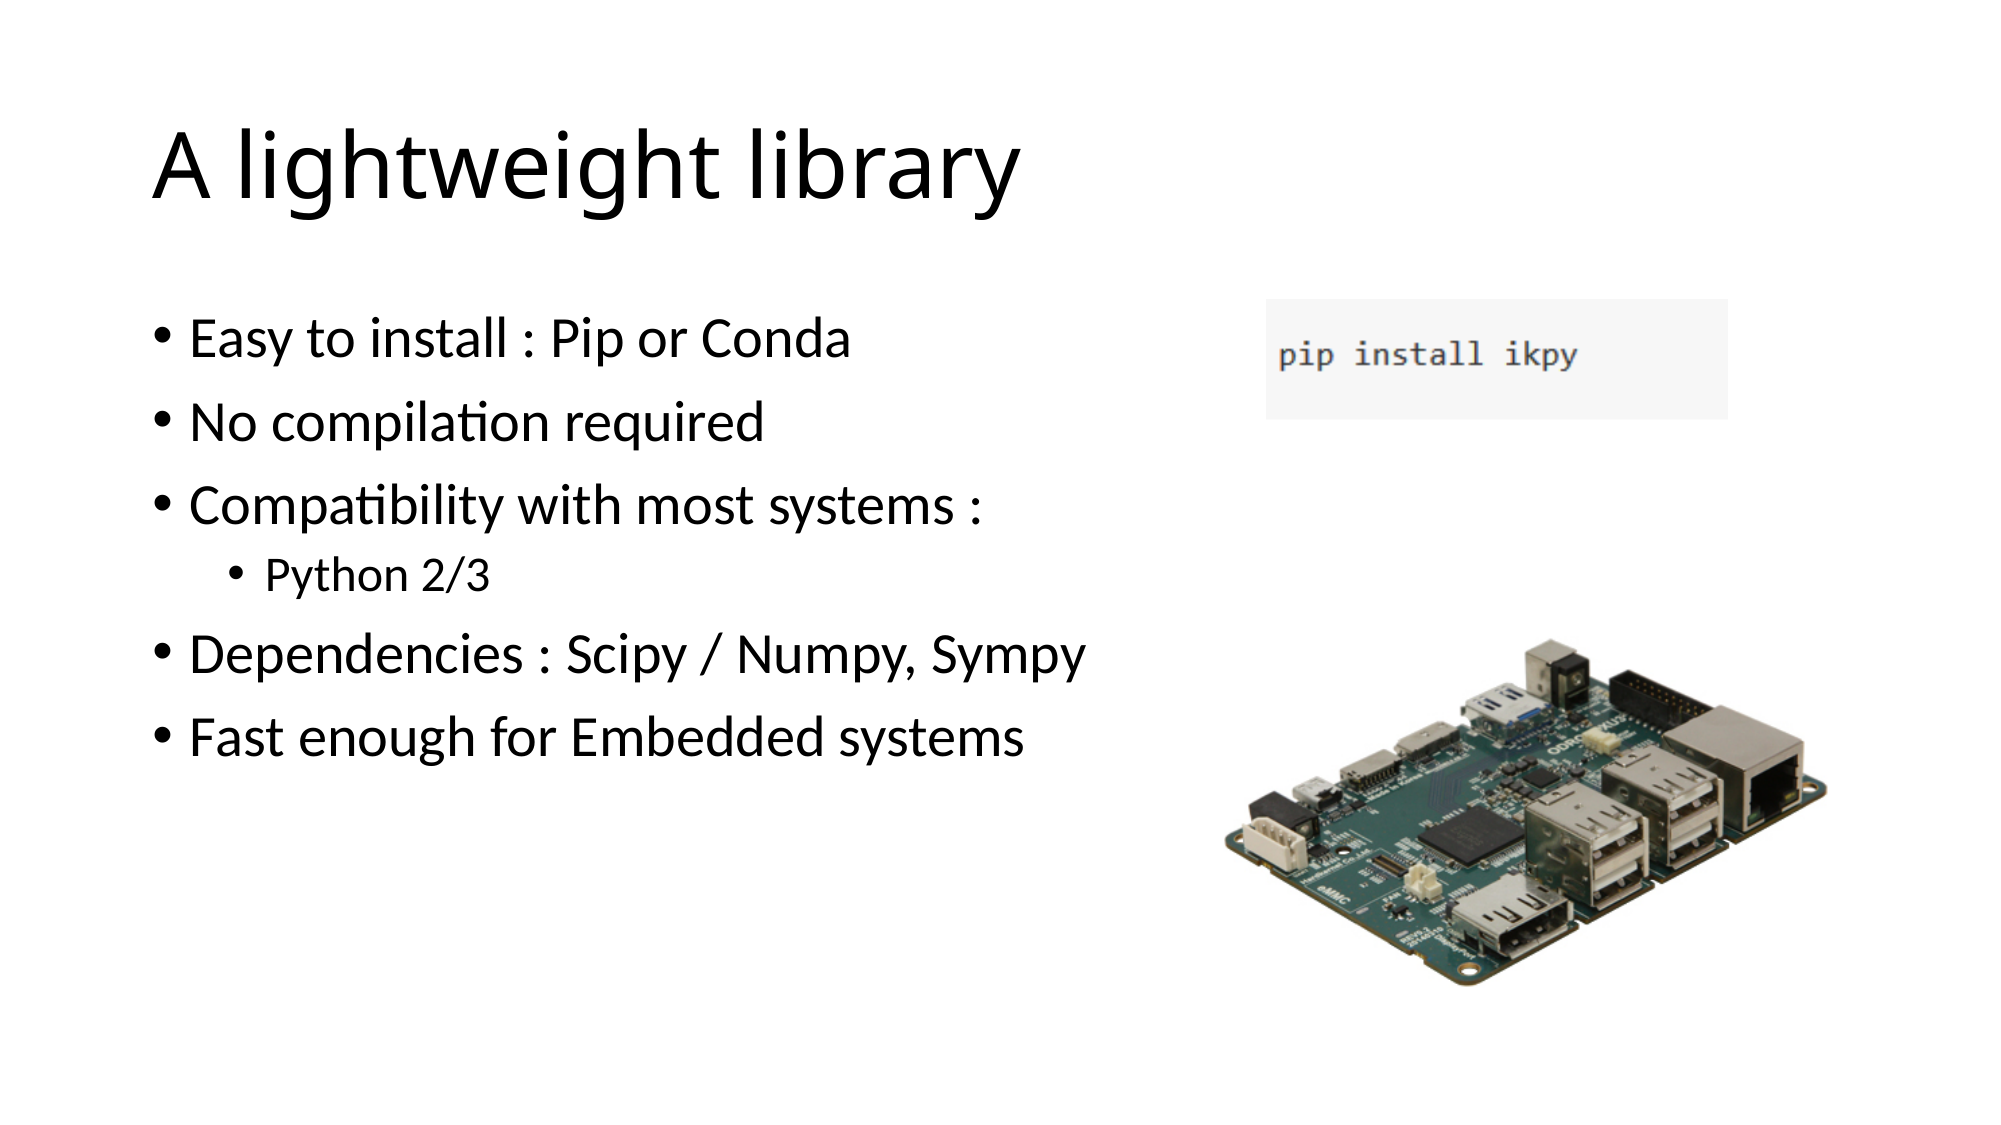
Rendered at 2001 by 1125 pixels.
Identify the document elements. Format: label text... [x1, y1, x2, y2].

picture [1266, 299, 1728, 422]
title A lightweight library [137, 59, 1863, 278]
list Easy to install : Pip or Conda No compilation required Compatibility with most systems : Python 2/3 Dependencies : Scipy / Numpy, Sympy Fast enough for Embedded systems [137, 299, 1863, 1014]
picture [1223, 636, 1829, 988]
